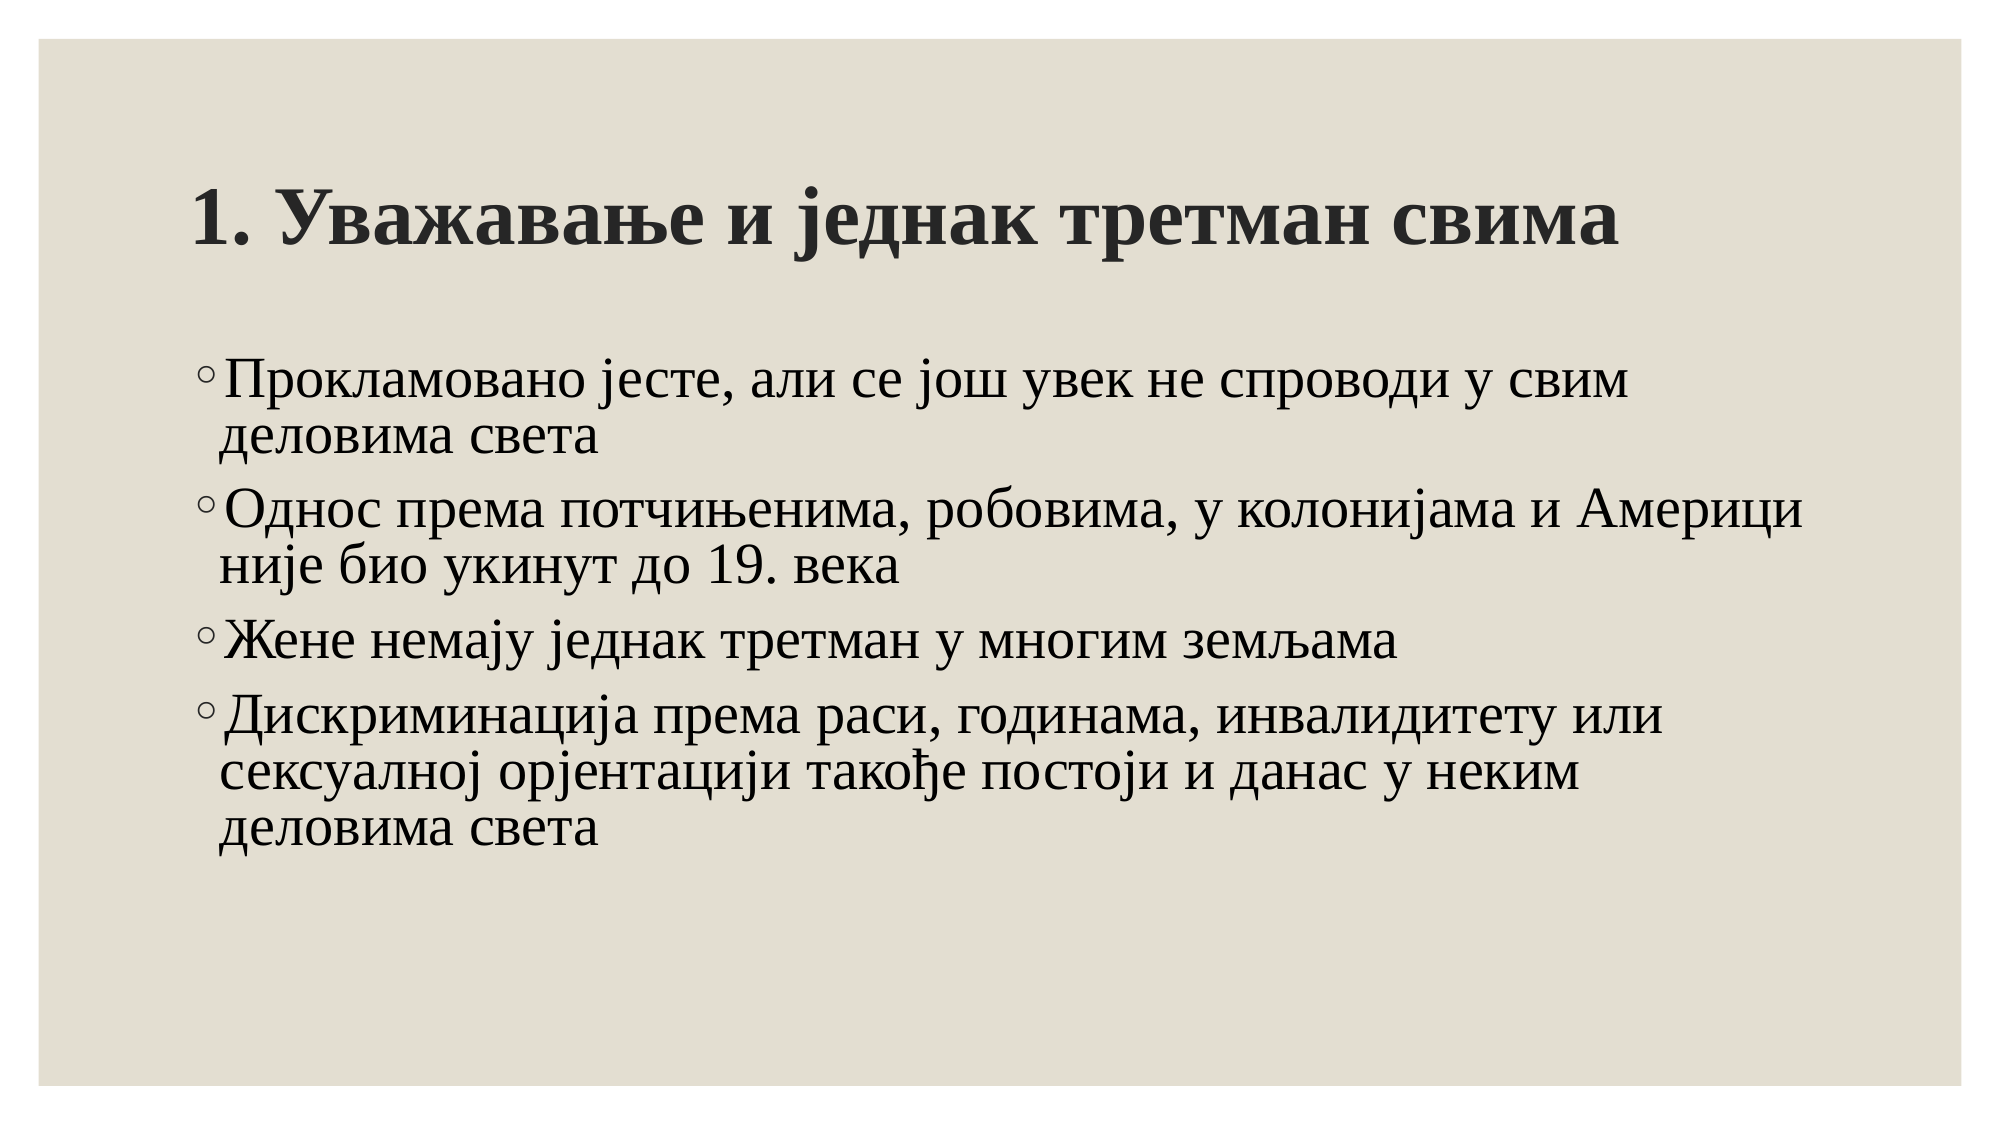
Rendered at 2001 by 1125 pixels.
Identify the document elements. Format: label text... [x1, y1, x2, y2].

title 1. Уважавање и једнак третман свима [174, 105, 1825, 331]
list Прокламовано јесте, али се још увек не спроводи у свим деловима света Однос према потчињенима, робовима, у колонијама и Америци није био укинут до 19. века Жене немају једнак третман у многим земљама Дискриминација према раси, годинама, инвалидитету или сексуалној орјентацији такође постоји и данас у неким деловима света [174, 345, 1825, 990]
